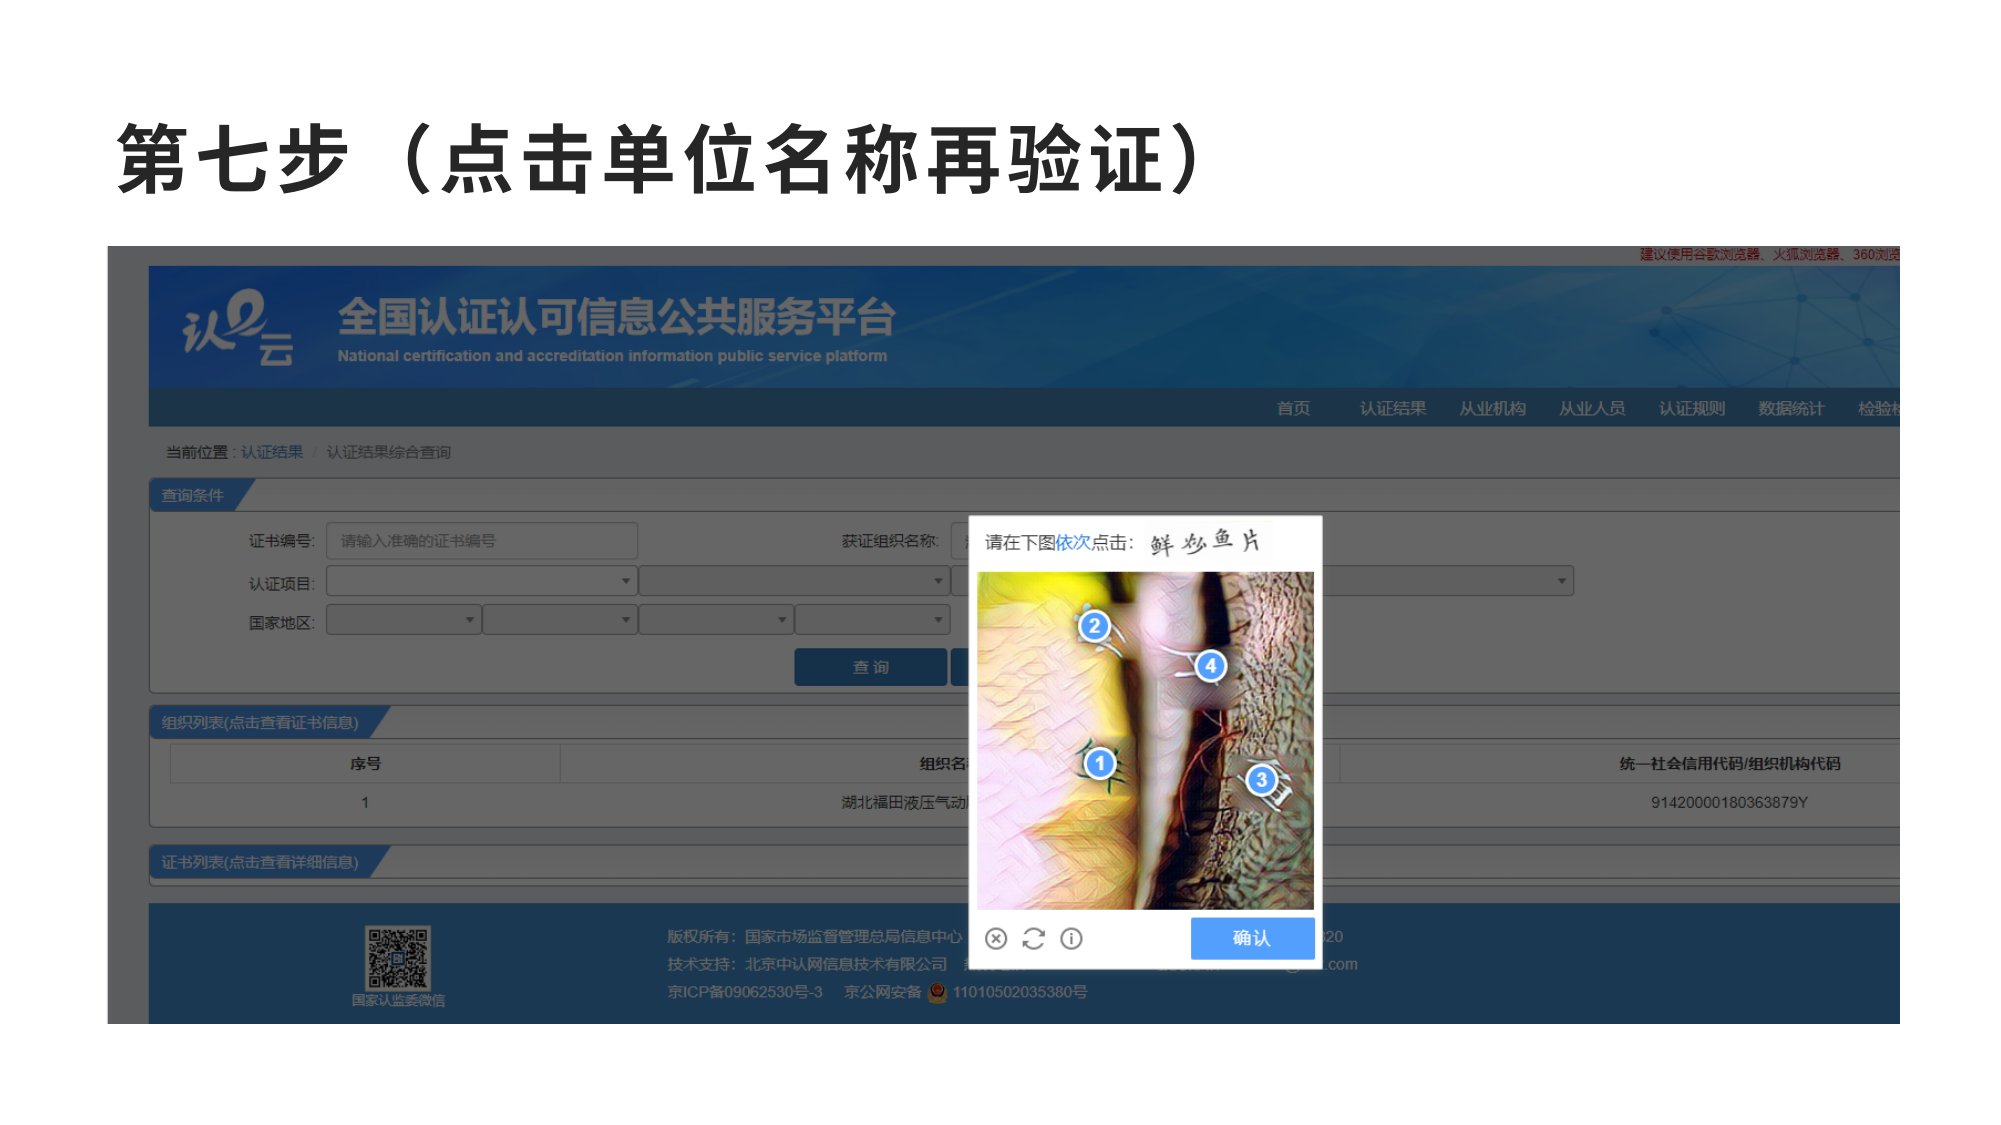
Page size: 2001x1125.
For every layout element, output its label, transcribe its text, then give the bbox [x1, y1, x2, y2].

title 第七步（点击单位名称再验证） [99, 99, 1900, 216]
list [99, 246, 1900, 1024]
